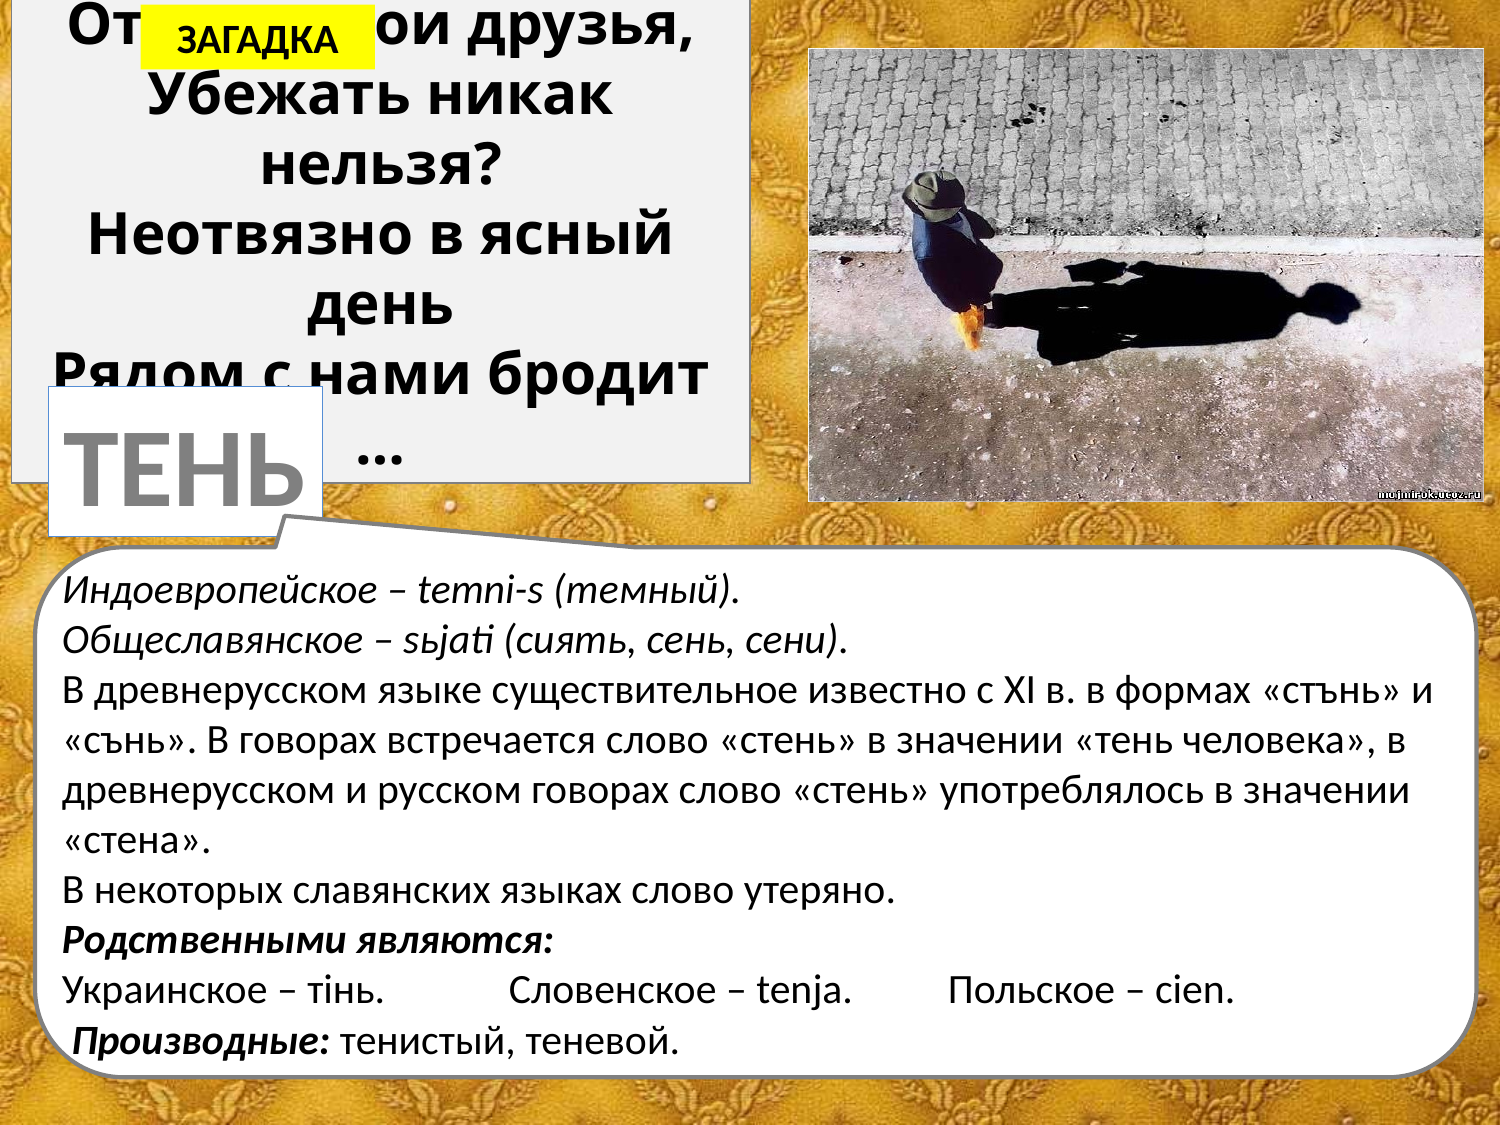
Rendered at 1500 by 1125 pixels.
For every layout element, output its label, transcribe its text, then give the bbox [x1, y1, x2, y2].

text_box тень [48, 386, 323, 533]
text_box От кого, мои друзья, Убежать никак нельзя? Неотвязно в ясный день Рядом с нами бродит … [11, 0, 750, 484]
picture [0, 0, 1500, 1125]
text_box ЗАГАДКА [140, 4, 375, 70]
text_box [34, 534, 1477, 1091]
